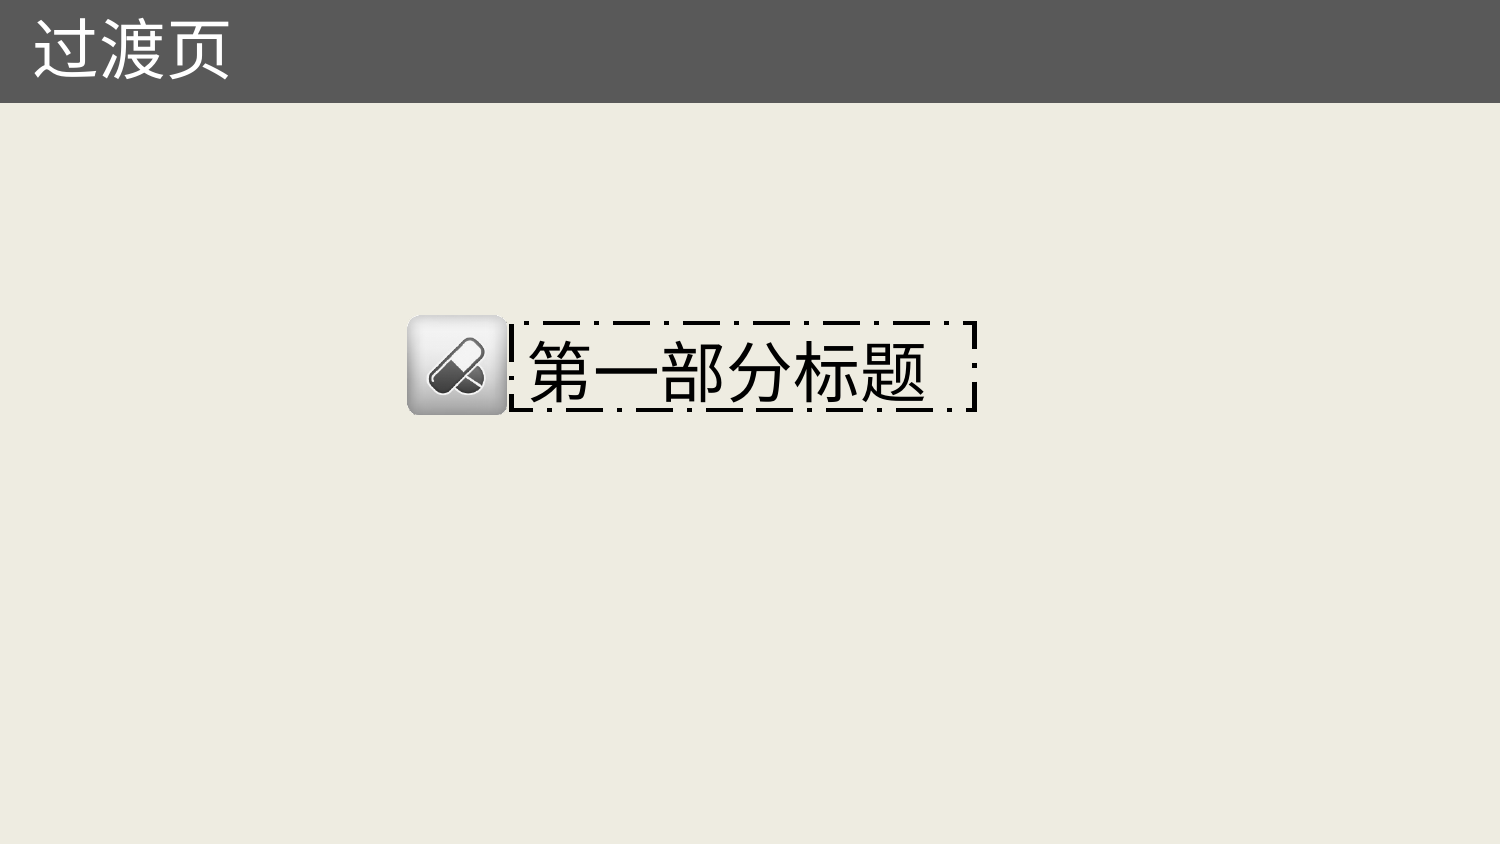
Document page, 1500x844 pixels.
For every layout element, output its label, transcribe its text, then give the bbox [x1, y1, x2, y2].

list 过渡页 [17, 0, 951, 103]
list 第一部分标题 [509, 321, 977, 412]
picture [407, 315, 507, 415]
